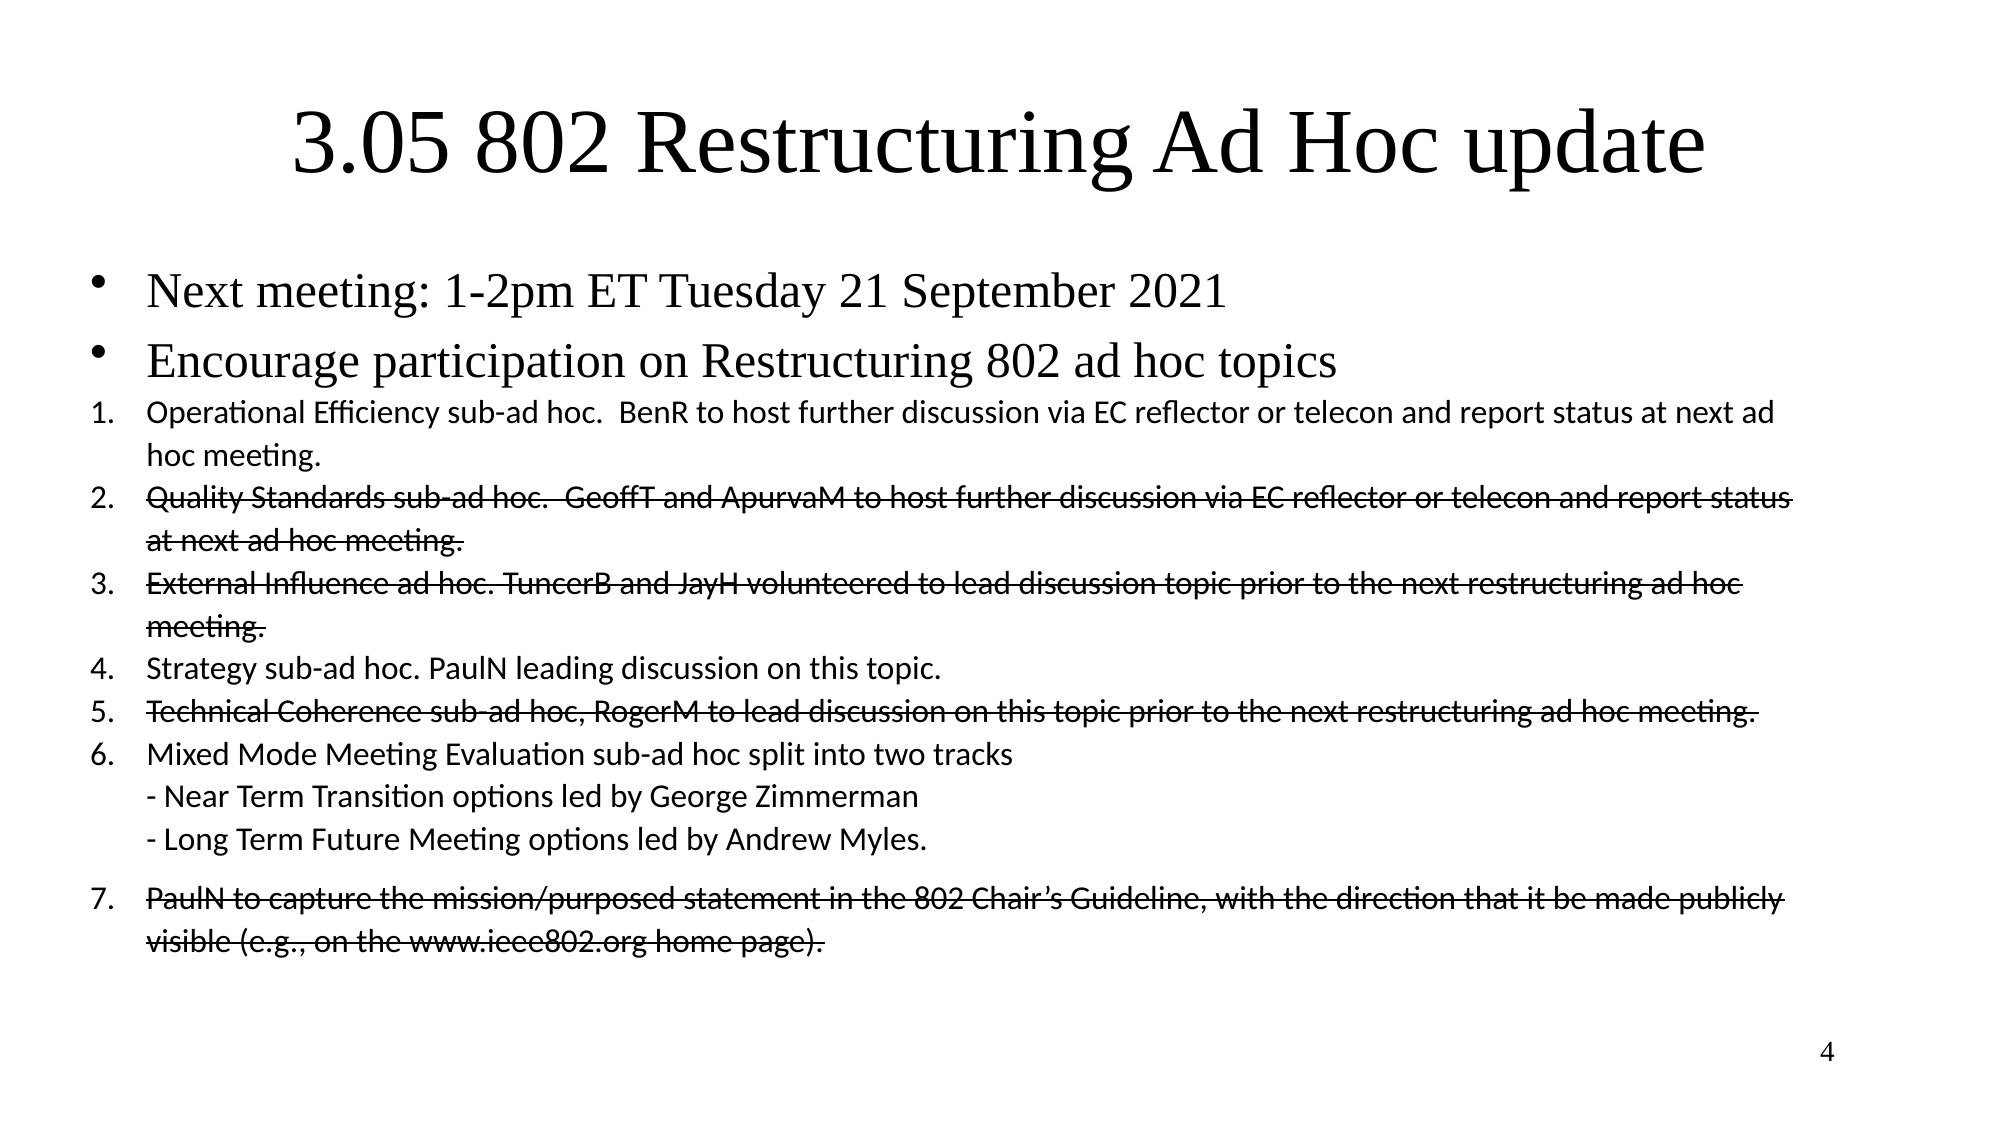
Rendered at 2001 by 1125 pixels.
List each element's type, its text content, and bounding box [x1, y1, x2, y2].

list Next meeting: 1-2pm ET Tuesday 21 September 2021 Encourage participation on Restructuring 802 ad hoc topics Operational Efficiency sub-ad hoc. BenR to host further discussion via EC reflector or telecon and report status at next ad hoc meeting. Quality Standards sub-ad hoc. GeoffT and ApurvaM to host further discussion via EC reflector or telecon and report status at next ad hoc meeting. External Influence ad hoc. TuncerB and JayH volunteered to lead discussion topic prior to the next restructuring ad hoc meeting. Strategy sub-ad hoc. PaulN leading discussion on this topic. Technical Coherence sub-ad hoc, RogerM to lead discussion on this topic prior to the next restructuring ad hoc meeting. Mixed Mode Meeting Evaluation sub-ad hoc split into two tracks - Near Term Transition options led by George Zimmerman - Long Term Future Meeting options led by Andrew Myles. PaulN to capture the mission/purposed statement in the 802 Chair’s Guideline, with the direction that it be made publicly visible (e.g., on the www.ieee802.org home page). [74, 249, 1838, 926]
title 3.05 802 Restructuring Ad Hoc update [150, 41, 1852, 230]
slide_number 4 [1433, 1024, 1851, 1101]
